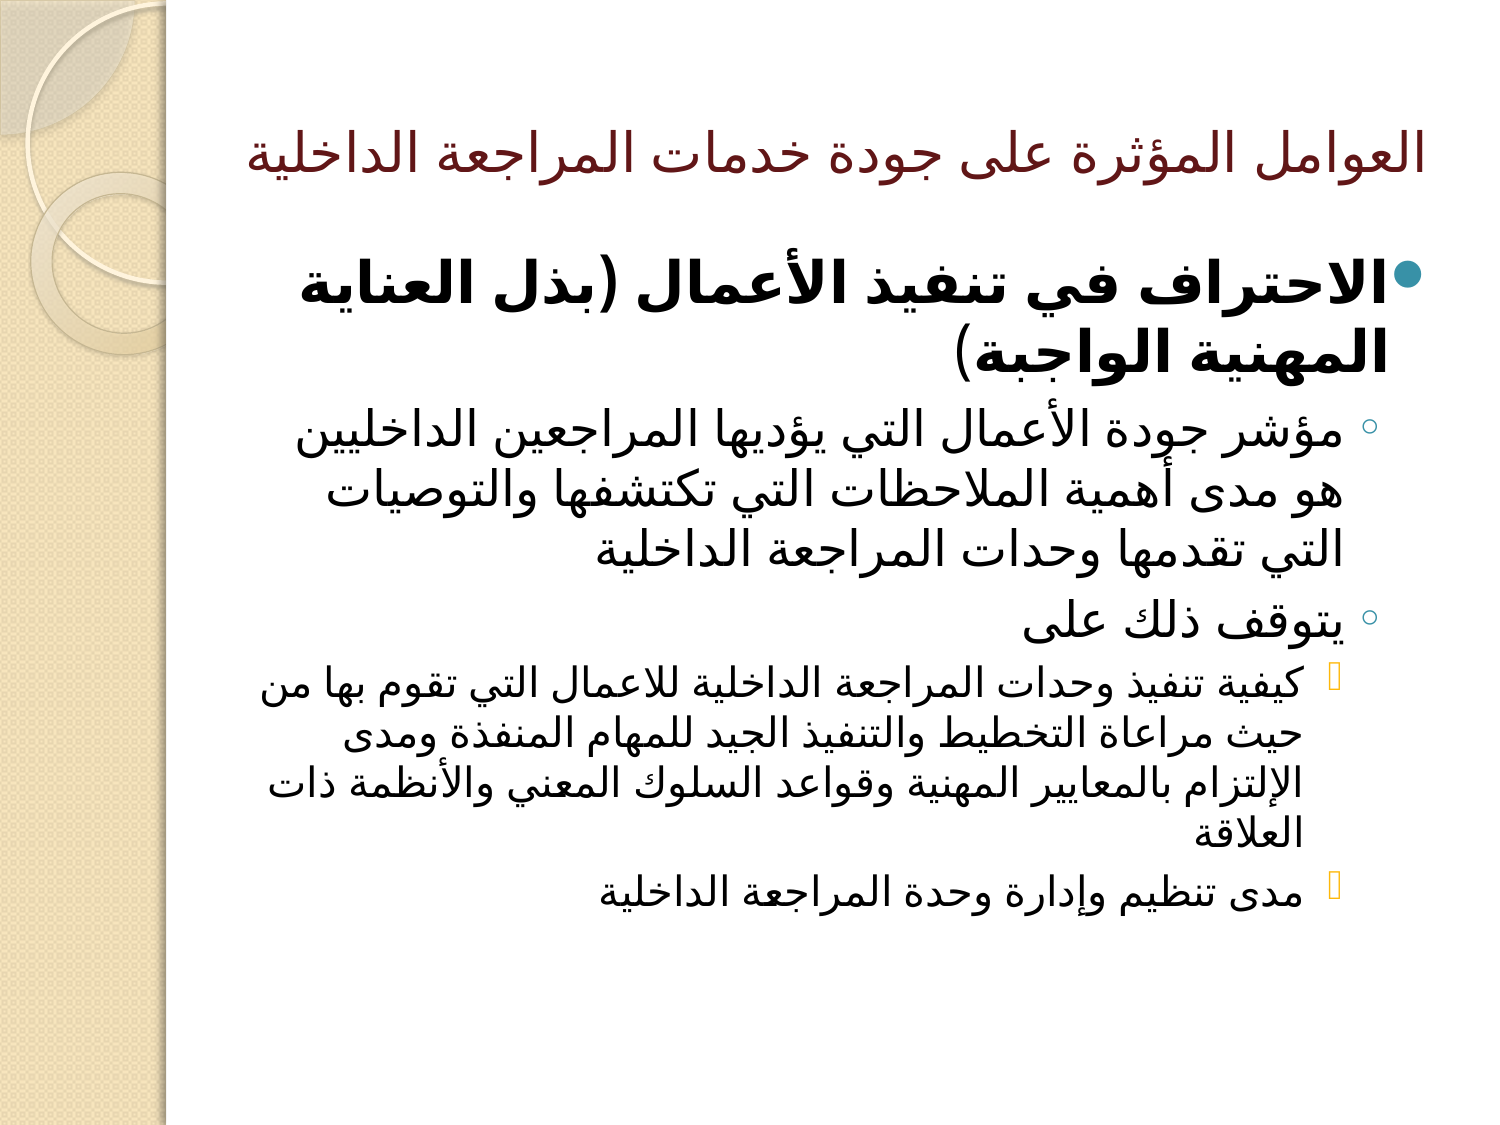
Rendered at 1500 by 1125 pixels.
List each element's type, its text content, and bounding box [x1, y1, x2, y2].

title العوامل المؤثرة على جودة خدمات المراجعة الداخلية [230, 90, 1461, 278]
list الاحتراف في تنفيذ الأعمال (بذل العناية المهنية الواجبة) مؤشر جودة الأعمال التي يؤديها المراجعين الداخليين هو مدى أهمية الملاحظات التي تكتشفها والتوصيات التي تقدمها وحدات المراجعة الداخلية يتوقف ذلك على كيفية تنفيذ وحدات المراجعة الداخلية للاعمال التي تقوم بها من حيث مراعاة التخطيط والتنفيذ الجيد للمهام المنفذة ومدى الإلتزام بالمعايير المهنية وقواعد السلوك المعني والأنظمة ذات العلاقة مدى تنظيم وإدارة وحدة المراجعة الداخلية [235, 237, 1466, 1025]
